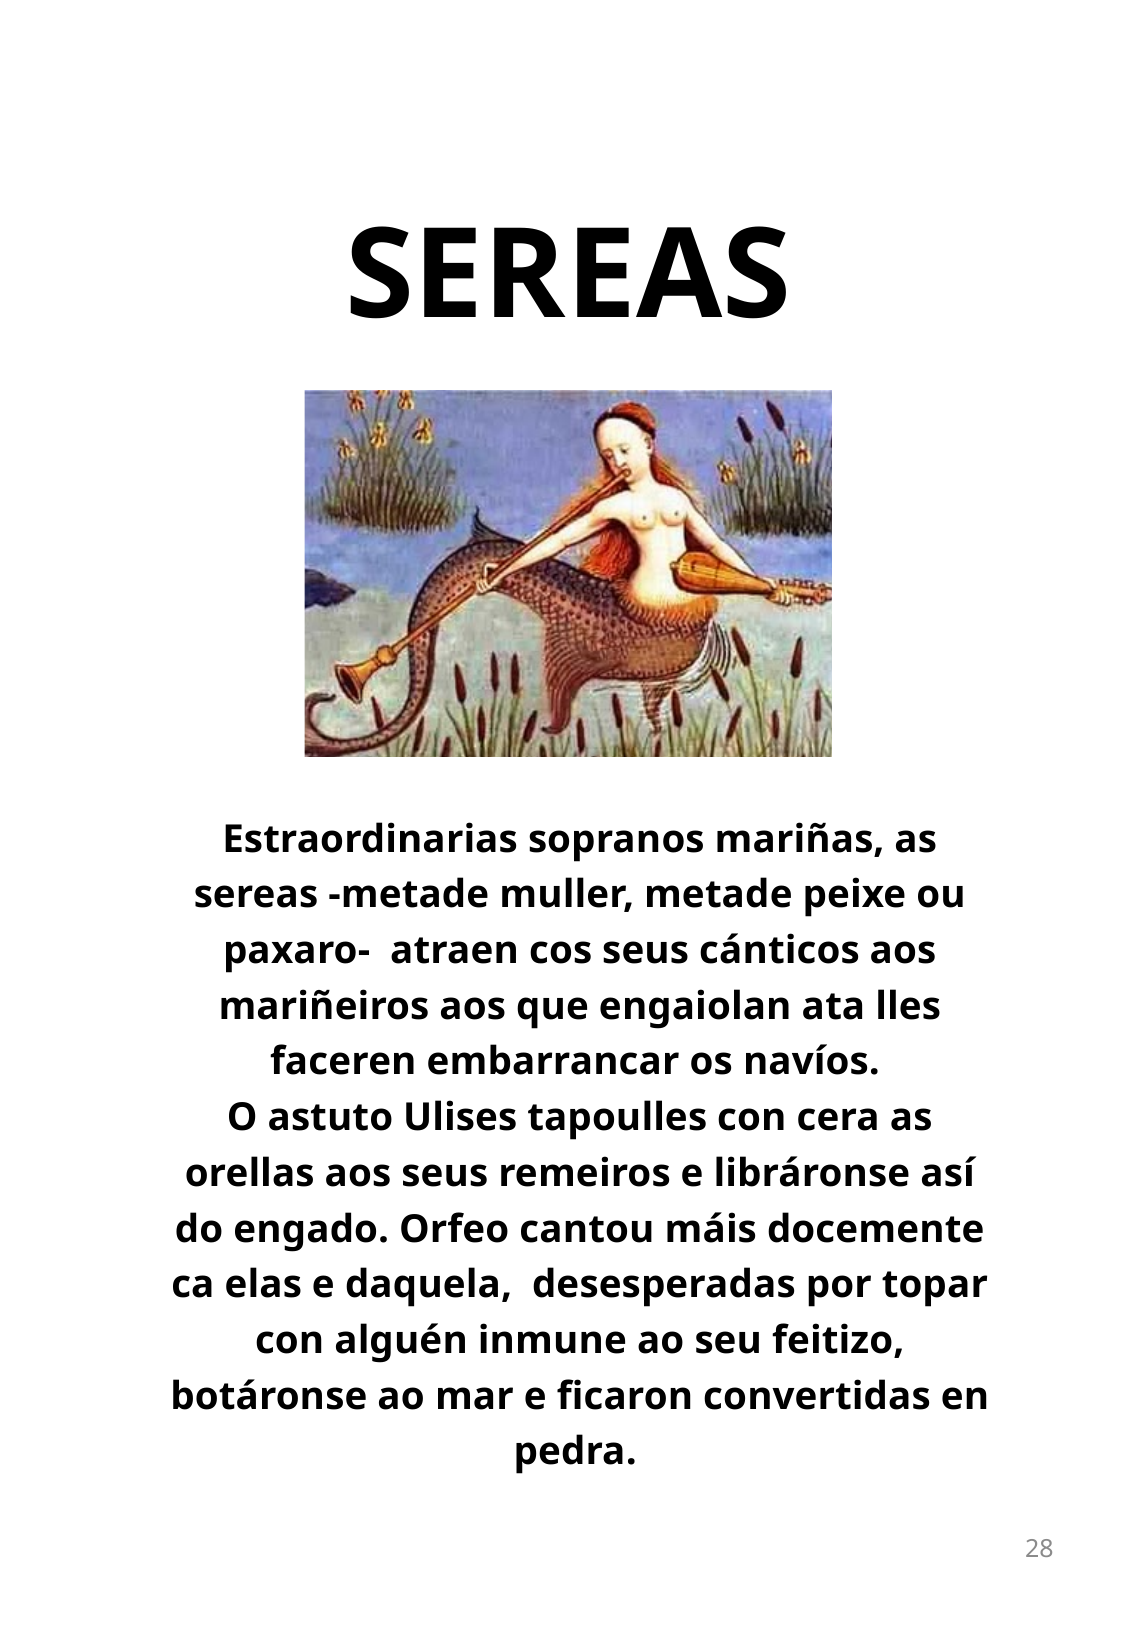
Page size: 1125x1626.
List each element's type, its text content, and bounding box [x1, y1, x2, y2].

title SEREAS [46, 167, 1090, 368]
text_box Estraordinarias sopranos mariñas, as sereas -metade muller, metade peixe ou paxaro- atraen cos seus cánticos aos mariñeiros aos que engaiolan ata lles faceren embarrancar os navíos. O astuto Ulises tapoulles con cera as orellas aos seus remeiros e libráronse así do engado. Orfeo cantou máis docemente ca elas e daquela, desesperadas por topar con alguén inmune ao seu feitizo, botáronse ao mar e ficaron convertidas en pedra. [164, 788, 997, 1481]
slide_number 28 [806, 1506, 1069, 1593]
picture [304, 390, 833, 757]
